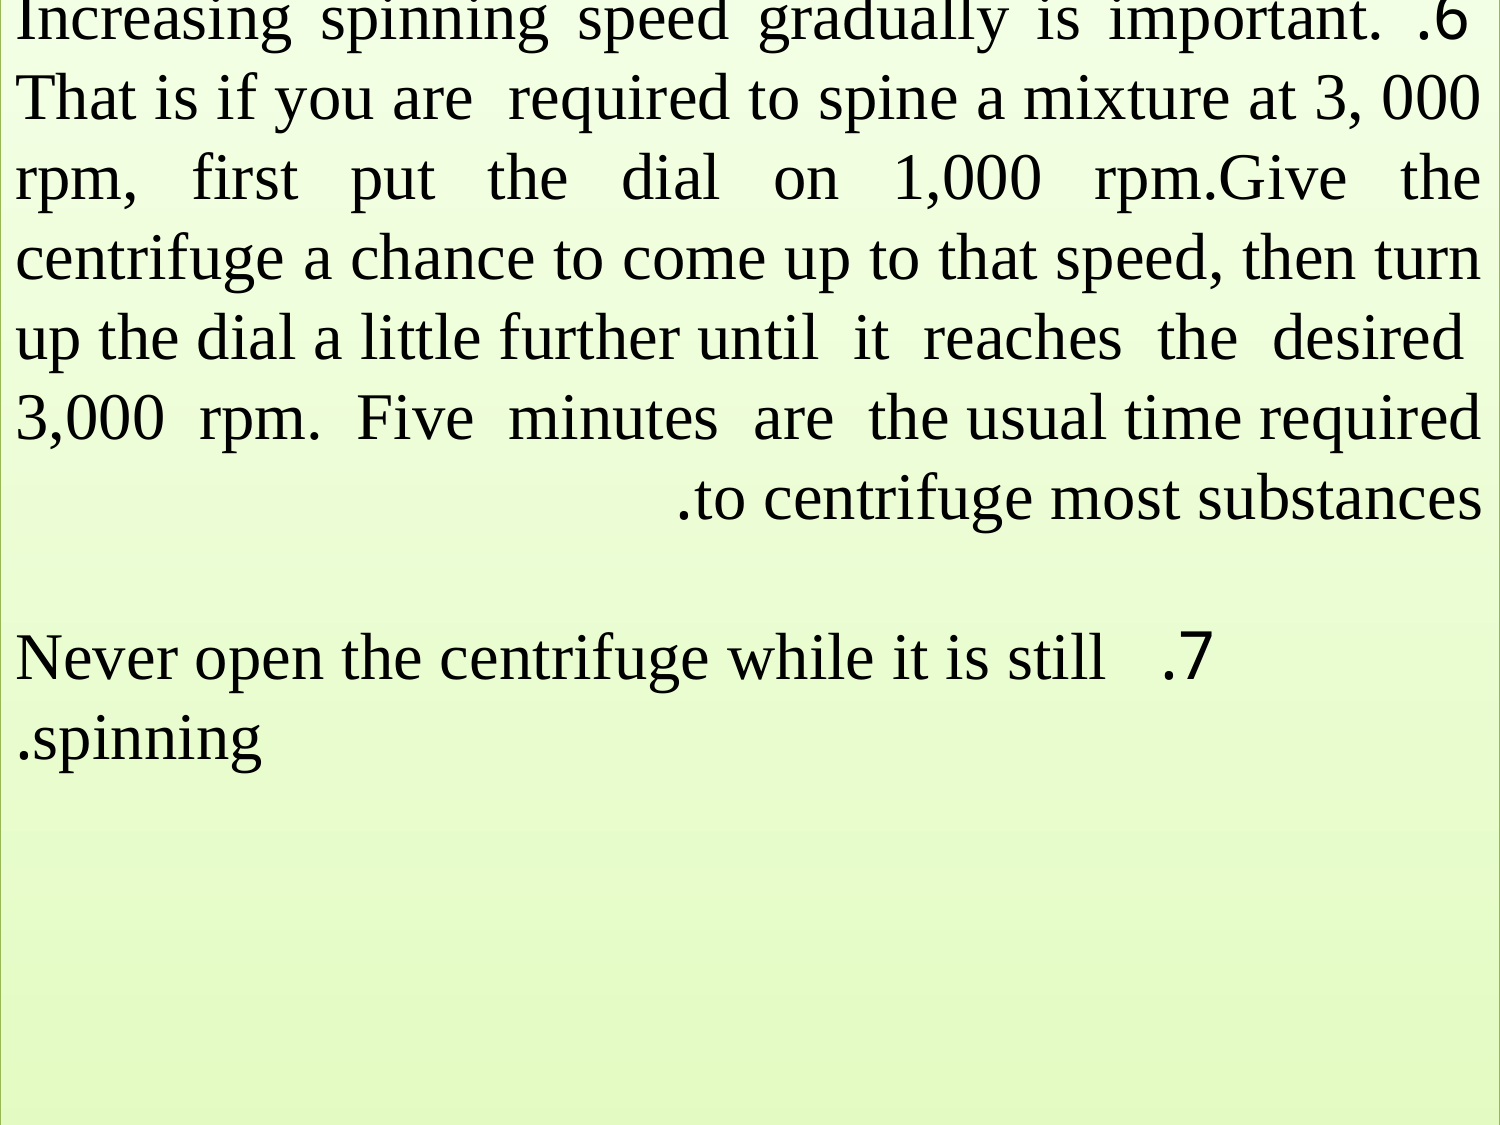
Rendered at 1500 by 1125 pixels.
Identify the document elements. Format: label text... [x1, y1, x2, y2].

text_box 6. Increasing spinning speed gradually is important. That is if you are required to spine a mixture at 3, 000 rpm, first put the dial on 1,000 rpm.Give the centrifuge a chance to come up to that speed, then turn up the dial a little further until it reaches the desired 3,000 rpm. Five minutes are the usual time required to centrifuge most substances. 7. Never open the centrifuge while it is still spinning. [0, 0, 1500, 1125]
